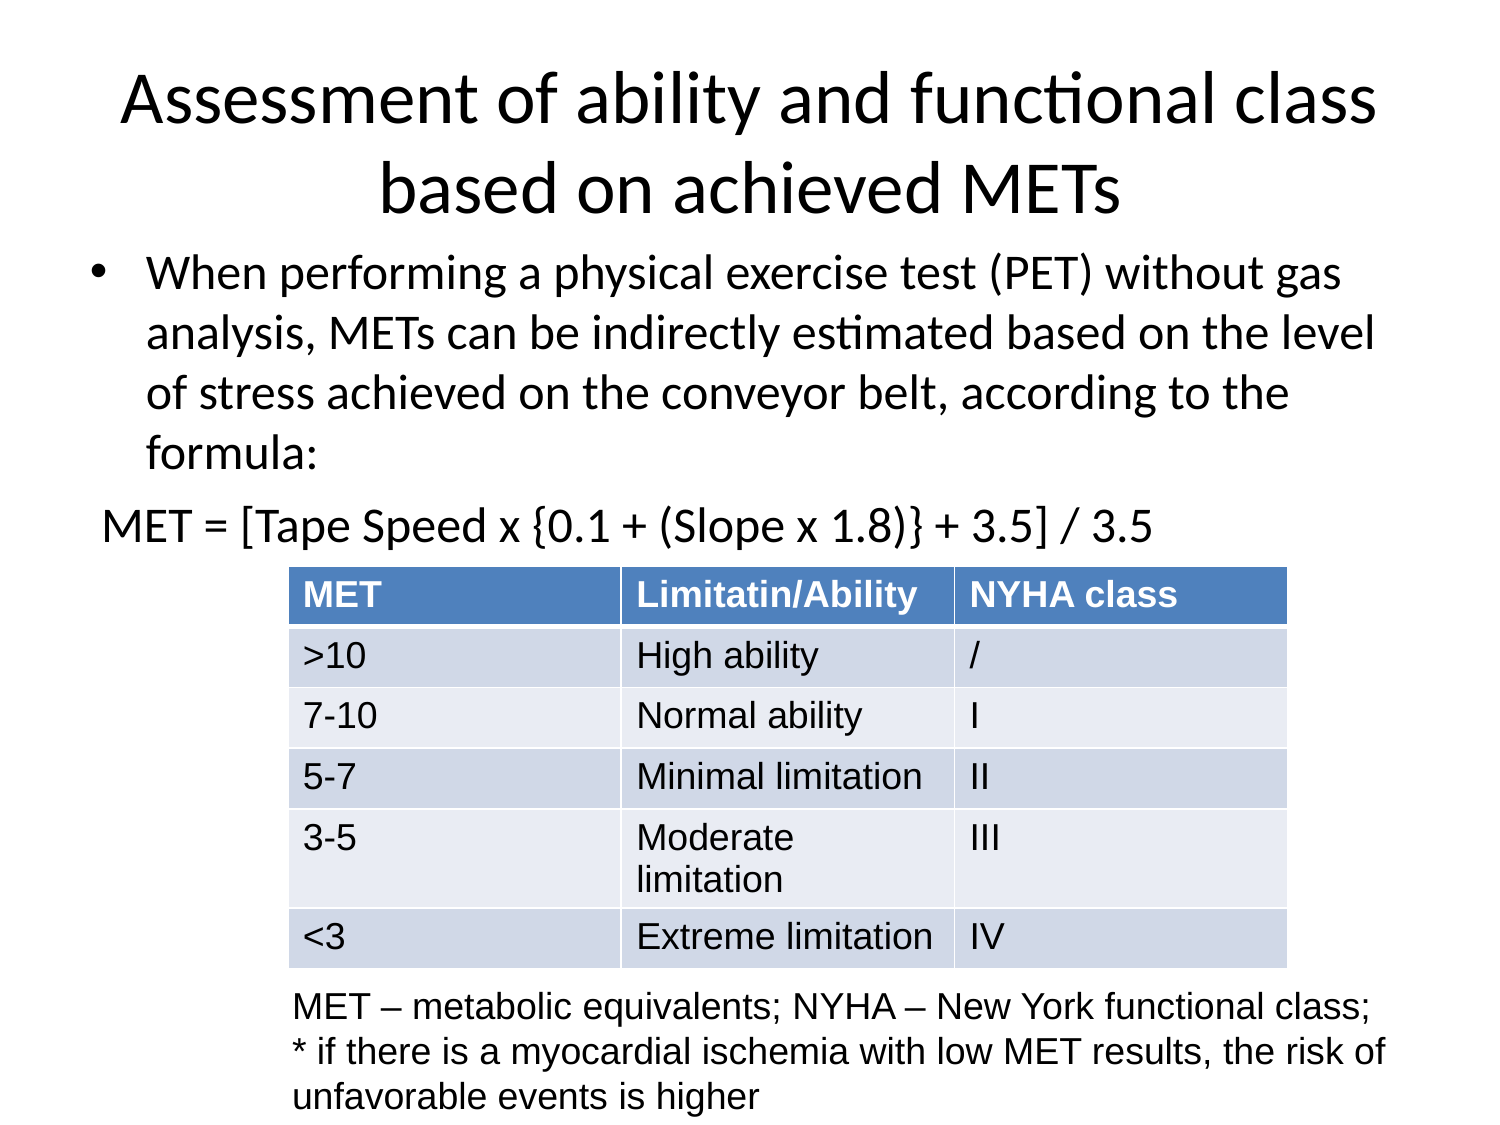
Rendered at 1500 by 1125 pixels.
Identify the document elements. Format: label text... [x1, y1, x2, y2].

table_cell Minimal limitation [622, 749, 954, 808]
table_cell 7-10 [289, 688, 620, 747]
table_header MET [289, 567, 620, 624]
text_box When performing a physical exercise test (PET) without gas analysis, METs can be indirectly estimated based on the level of stress achieved on the conveyor belt, according to the formula: MET = [Tape Speed ​​x {0.1 + (Slope x 1.8)} + 3.5] / 3.5 [74, 232, 1425, 975]
table_cell <3 [289, 909, 620, 968]
table_header Limitatin/Ability [622, 567, 954, 624]
text_box MET – metabolic equivalents; NYHA – New York functional class; * if there is a myocardial ischemia with low MET results, the risk of unfavorable events is higher [277, 974, 1500, 1125]
table_cell Extreme limitation [622, 909, 954, 968]
table_cell Moderate limitation [622, 810, 954, 907]
table_cell 5-7 [289, 749, 620, 808]
table_cell II [955, 749, 1287, 808]
text_box Assessment of ability and functional class based on achieved METs [74, 45, 1425, 232]
table_cell 3-5 [289, 810, 620, 907]
table_cell III [955, 810, 1287, 907]
table_cell / [955, 629, 1287, 687]
table_cell I [955, 688, 1287, 747]
table_cell High ability [622, 629, 954, 687]
table_header NYHA class [955, 567, 1287, 624]
table_cell >10 [289, 629, 620, 687]
table_cell IV [955, 909, 1287, 968]
table_cell Normal ability [622, 688, 954, 747]
